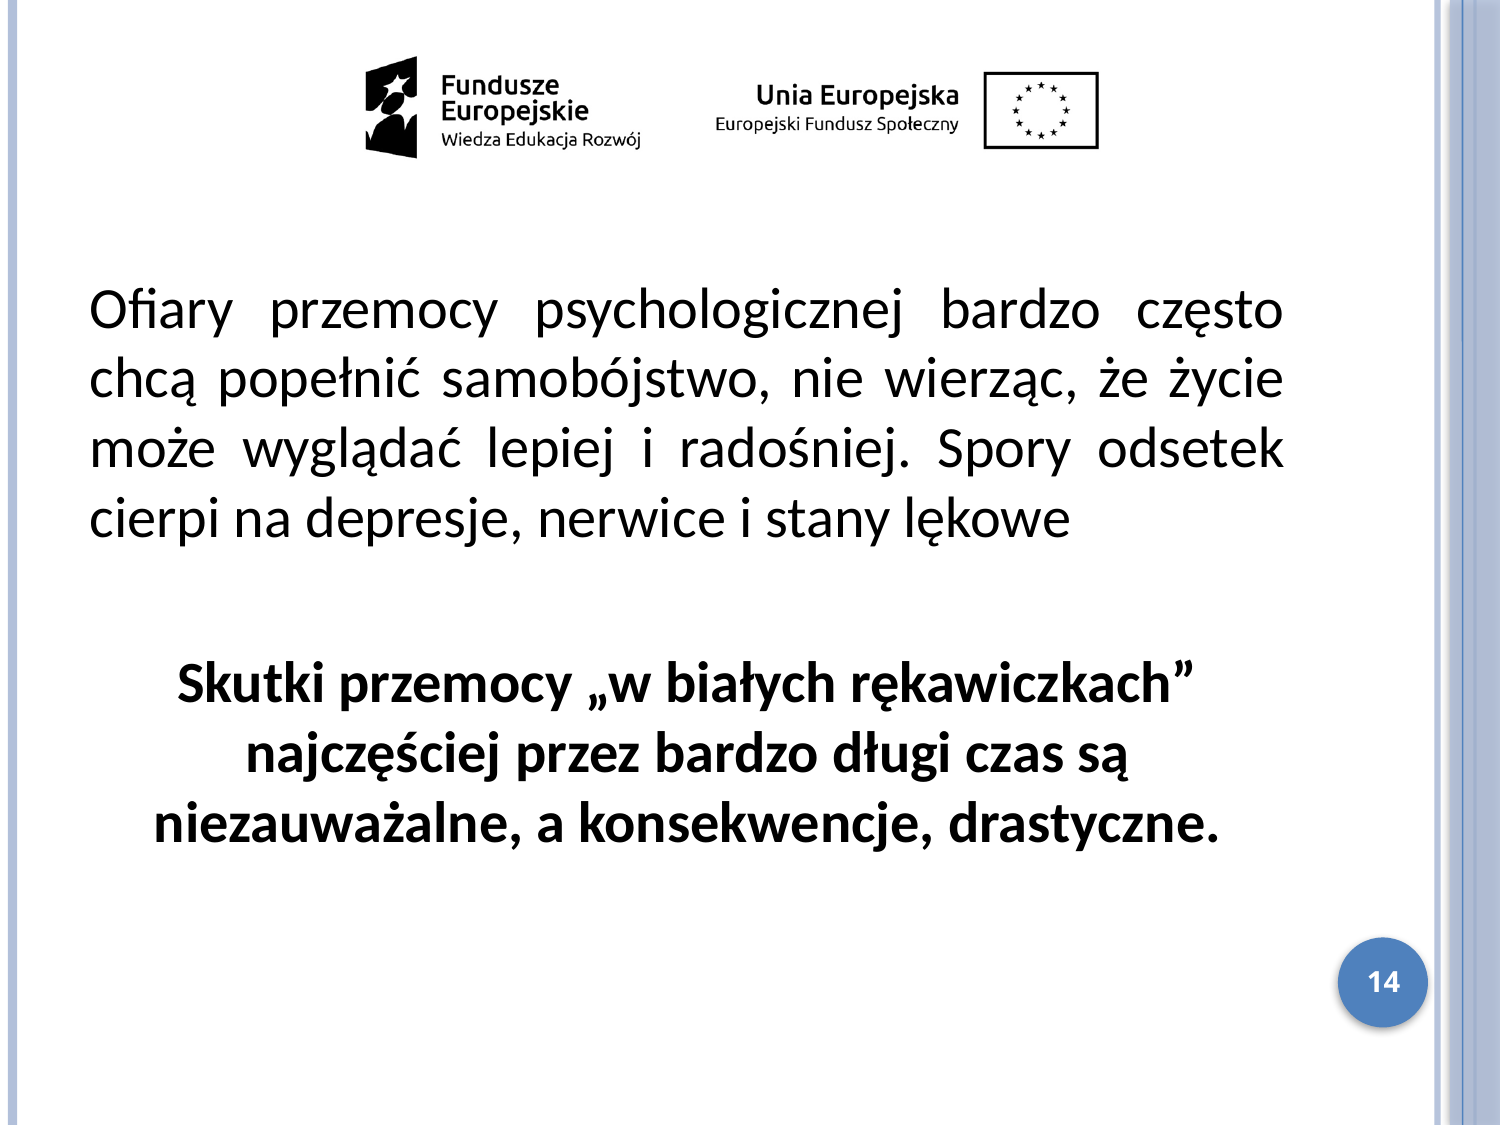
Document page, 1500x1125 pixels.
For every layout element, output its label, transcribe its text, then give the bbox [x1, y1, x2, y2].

picture [340, 30, 1124, 184]
list Ofiary przemocy psychologicznej bardzo często chcą popełnić samobójstwo, nie wierząc, że życie może wyglądać lepiej i radośniej. Spory odsetek cierpi na depresje, nerwice i stany lękowe Skutki przemocy „w białych rękawiczkach” najczęściej przez bardzo długi czas są niezauważalne, a konsekwencje, drastyczne. [75, 262, 1300, 1062]
slide_number 14 [1333, 940, 1434, 1027]
